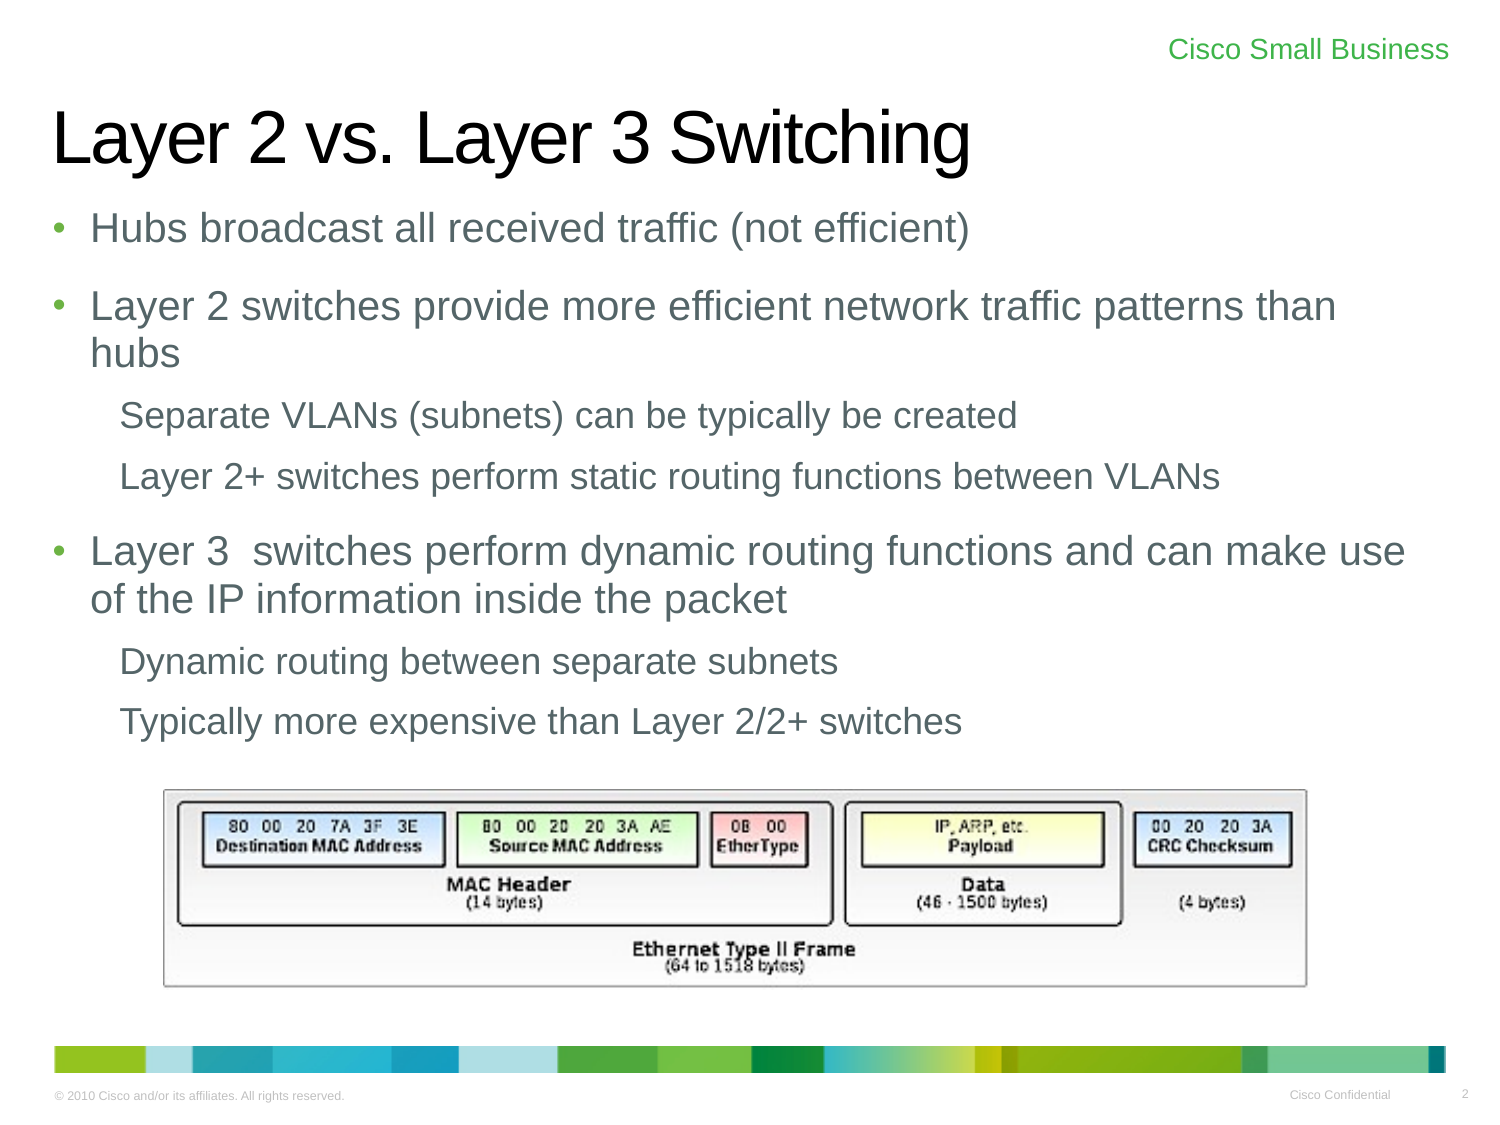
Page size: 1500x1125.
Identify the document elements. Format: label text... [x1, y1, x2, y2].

list Hubs broadcast all received traffic (not efficient) Layer 2 switches provide more efficient network traffic patterns than hubs Separate VLANs (subnets) can be typically be created Layer 2+ switches perform static routing functions between VLANs Layer 3 switches perform dynamic routing functions and can make use of the IP information inside the packet Dynamic routing between separate subnets Typically more expensive than Layer 2/2+ switches [37, 197, 1441, 950]
picture [54, 1046, 1446, 1073]
title Layer 2 vs. Layer 3 Switching [37, 48, 1447, 186]
picture [163, 789, 1310, 990]
